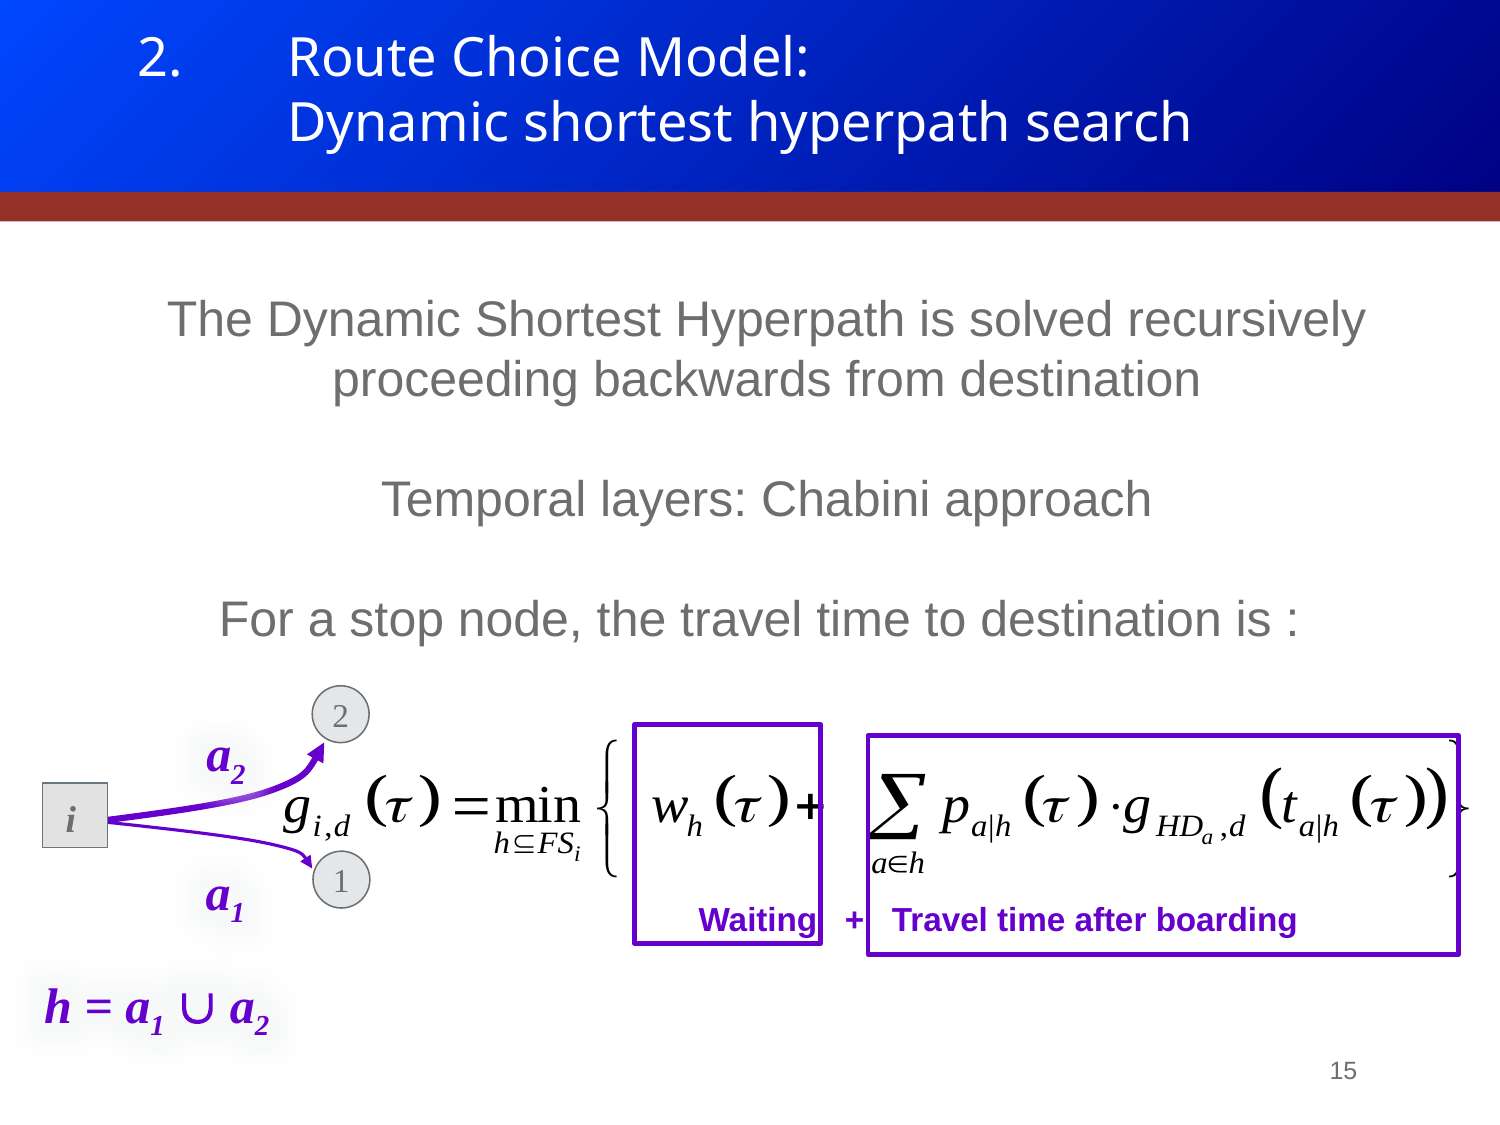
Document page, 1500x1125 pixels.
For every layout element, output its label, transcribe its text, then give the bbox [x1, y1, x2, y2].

slide_number 15 [1022, 1046, 1373, 1103]
title 2. Route Choice Model: Dynamic shortest hyperpath search [137, 96, 1341, 218]
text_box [29, 685, 389, 1042]
text_box The Dynamic Shortest Hyperpath is solved recursively proceeding backwards from destination Temporal layers: Chabini approach For a stop node, the travel time to destination is : [74, 278, 1459, 654]
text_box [393, 724, 1500, 955]
